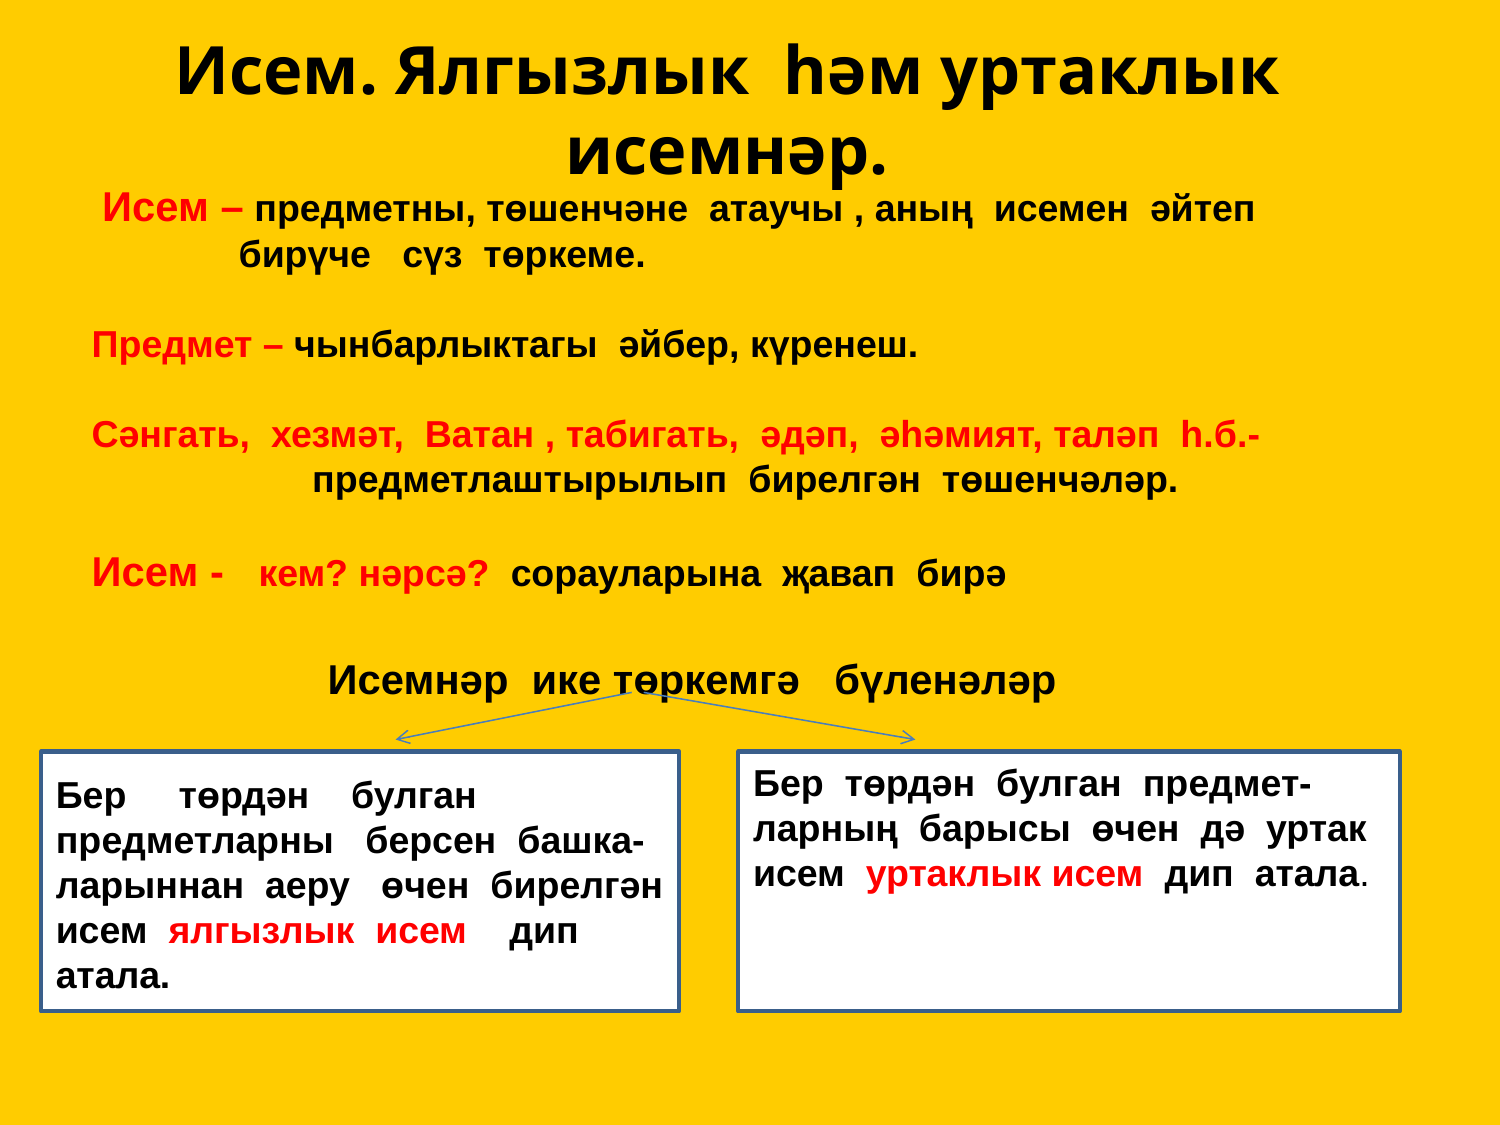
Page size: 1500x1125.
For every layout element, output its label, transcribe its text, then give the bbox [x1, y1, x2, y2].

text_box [395, 692, 632, 740]
text_box [39, 749, 681, 1013]
text_box [736, 749, 1402, 1013]
title Исем. Ялгызлык һәм уртаклык исемнәр. [29, 31, 1425, 185]
text_box Бер төрдән булган предмет- ларның барысы өчен дә уртак исем уртаклык исем дип атала. [738, 751, 1399, 902]
text_box Исемнәр ике төркемгә бүленәләр [312, 645, 1081, 711]
text_box Исем – предметны, төшенчәне атаучы , аның исемен әйтеп бирүче сүз төркеме. Предмет – чынбарлыктагы әйбер, күренеш. Сәнгать, хезмәт, Ватан , табигать, әдәп, әһәмият, таләп һ.б.- предметлаштырылып бирелгән төшенчәләр. Исем - кем? нәрсә? сорауларына җавап бирә [76, 172, 1289, 603]
text_box Бер төрдән булган предметларны берсен башка-ларыннан аеру өчен бирелгән исем ялгызлык исем дип атала. [41, 763, 691, 1003]
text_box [643, 692, 916, 740]
